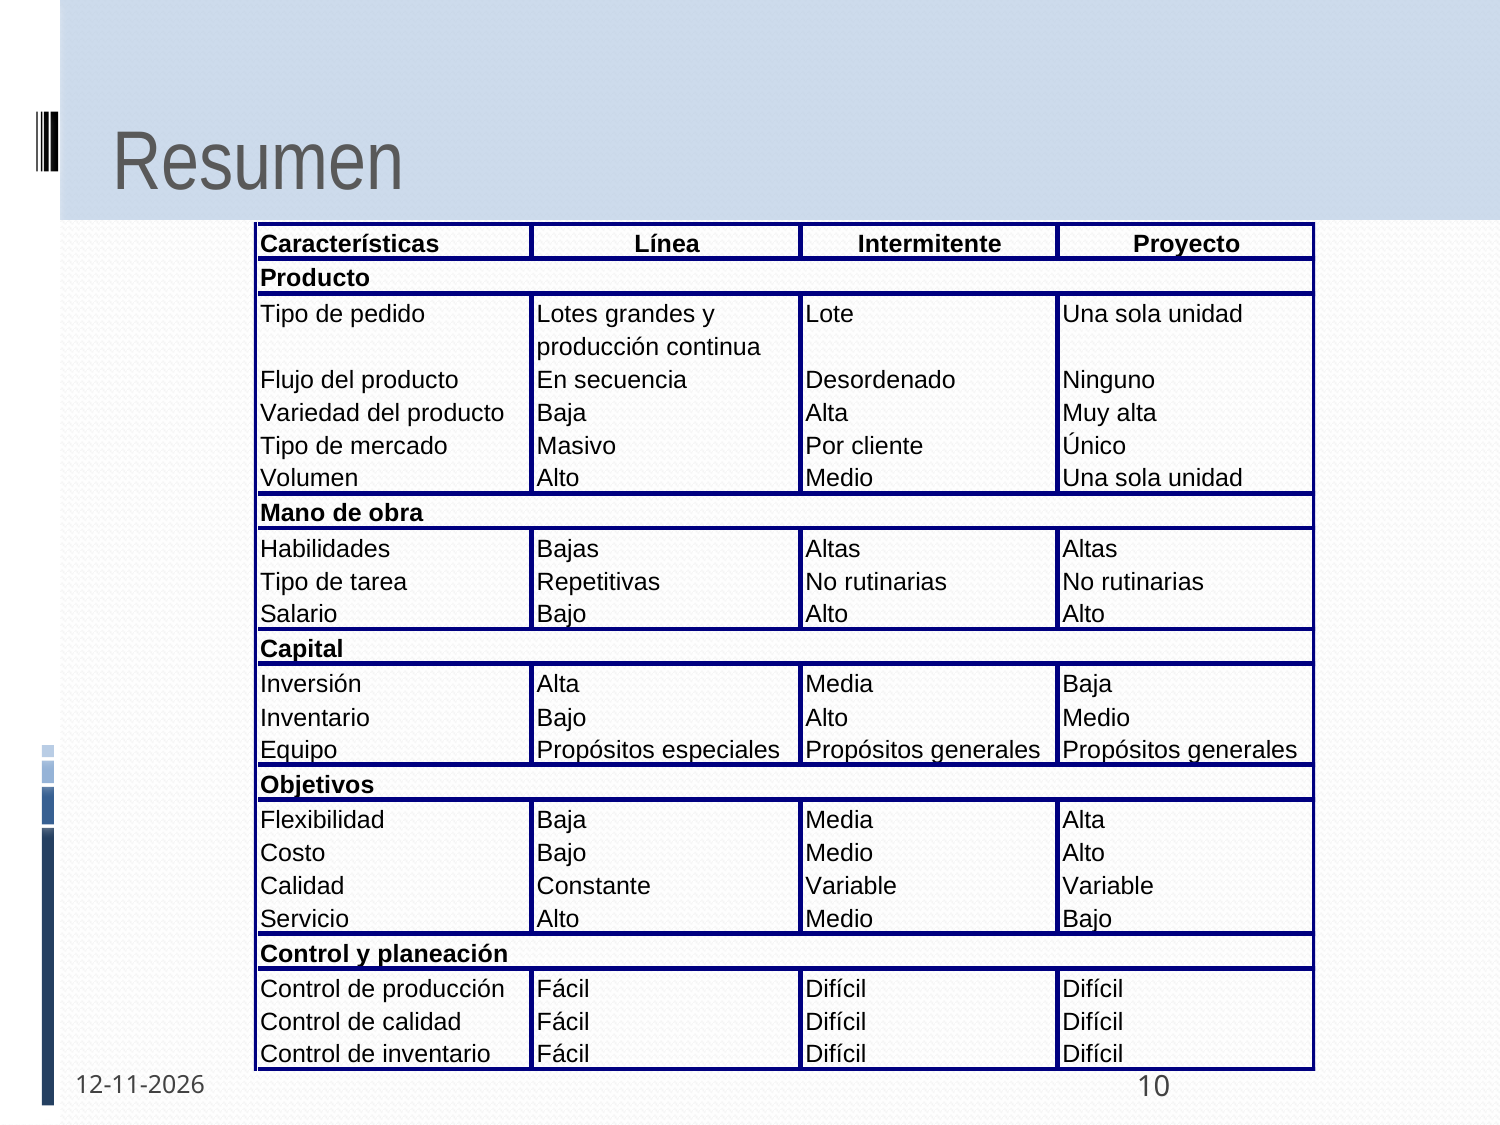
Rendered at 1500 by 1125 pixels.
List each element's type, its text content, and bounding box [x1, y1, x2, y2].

title Resumen [111, 18, 1436, 207]
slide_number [75, 1042, 243, 1103]
picture [253, 222, 1316, 1071]
slide_number 10 [1045, 1083, 1171, 1107]
